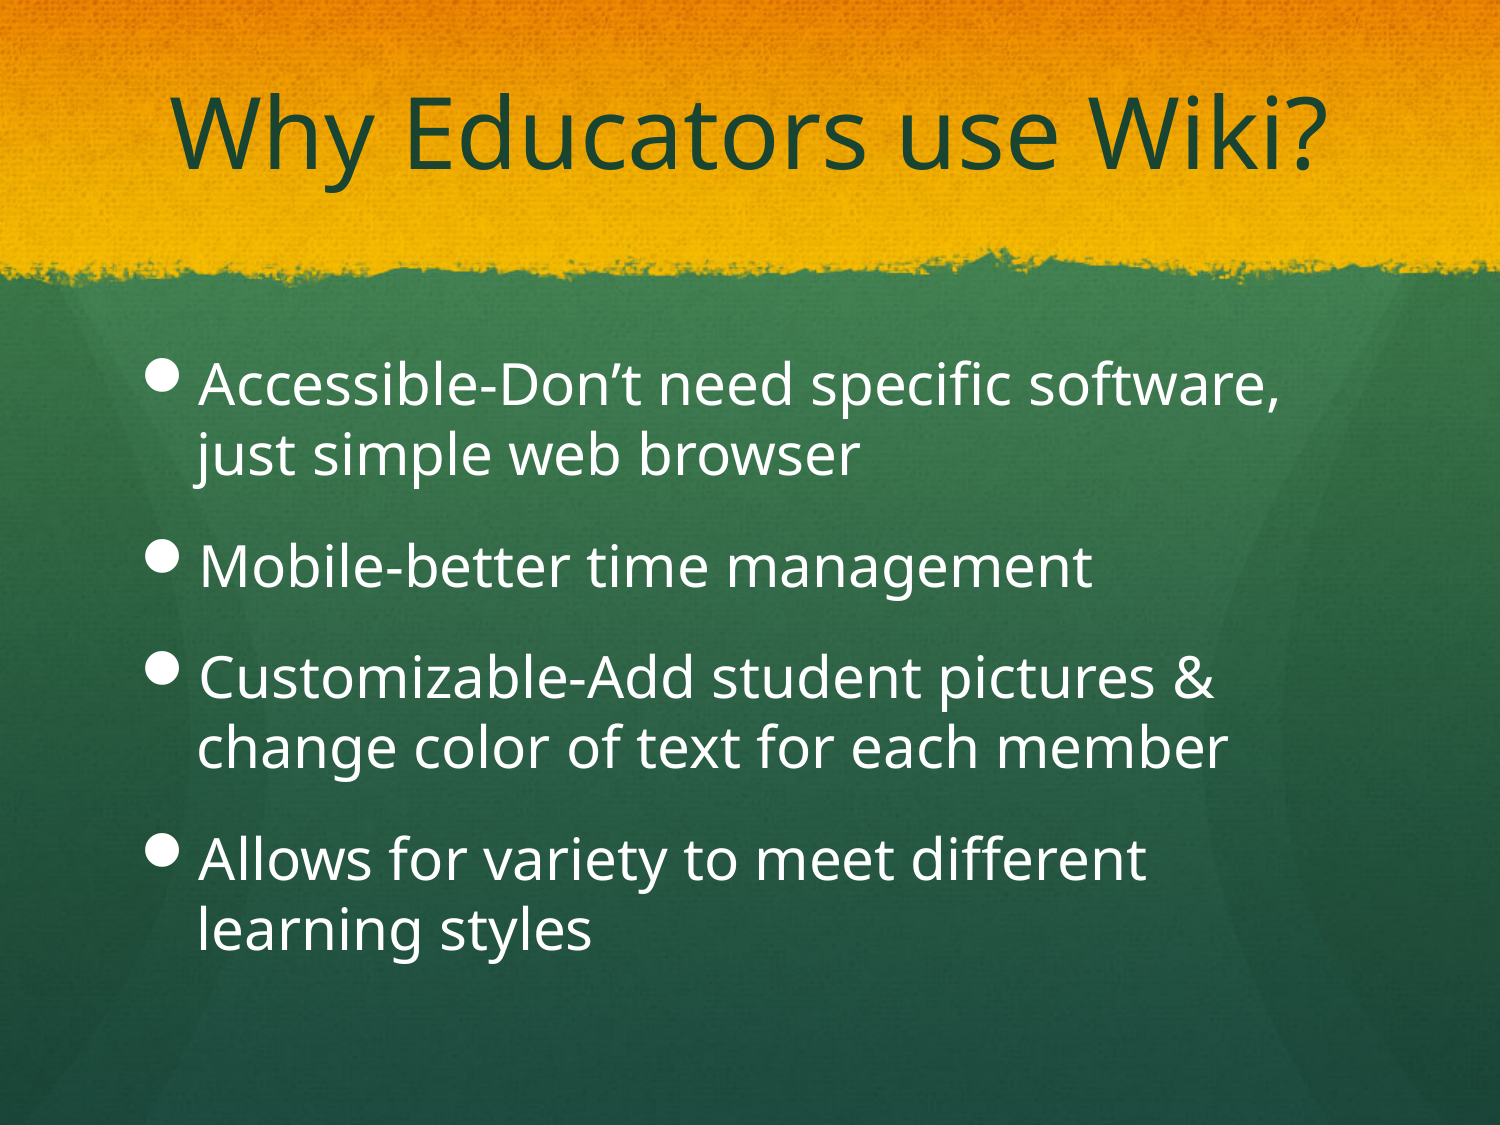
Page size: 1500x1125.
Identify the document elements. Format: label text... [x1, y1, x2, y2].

list Accessible-Don’t need specific software, just simple web browser Mobile-better time management Customizable-Add student pictures & change color of text for each member Allows for variety to meet different learning styles [125, 339, 1375, 1026]
picture [0, 0, 1500, 1125]
title Why Educators use Wiki? [125, 13, 1375, 246]
